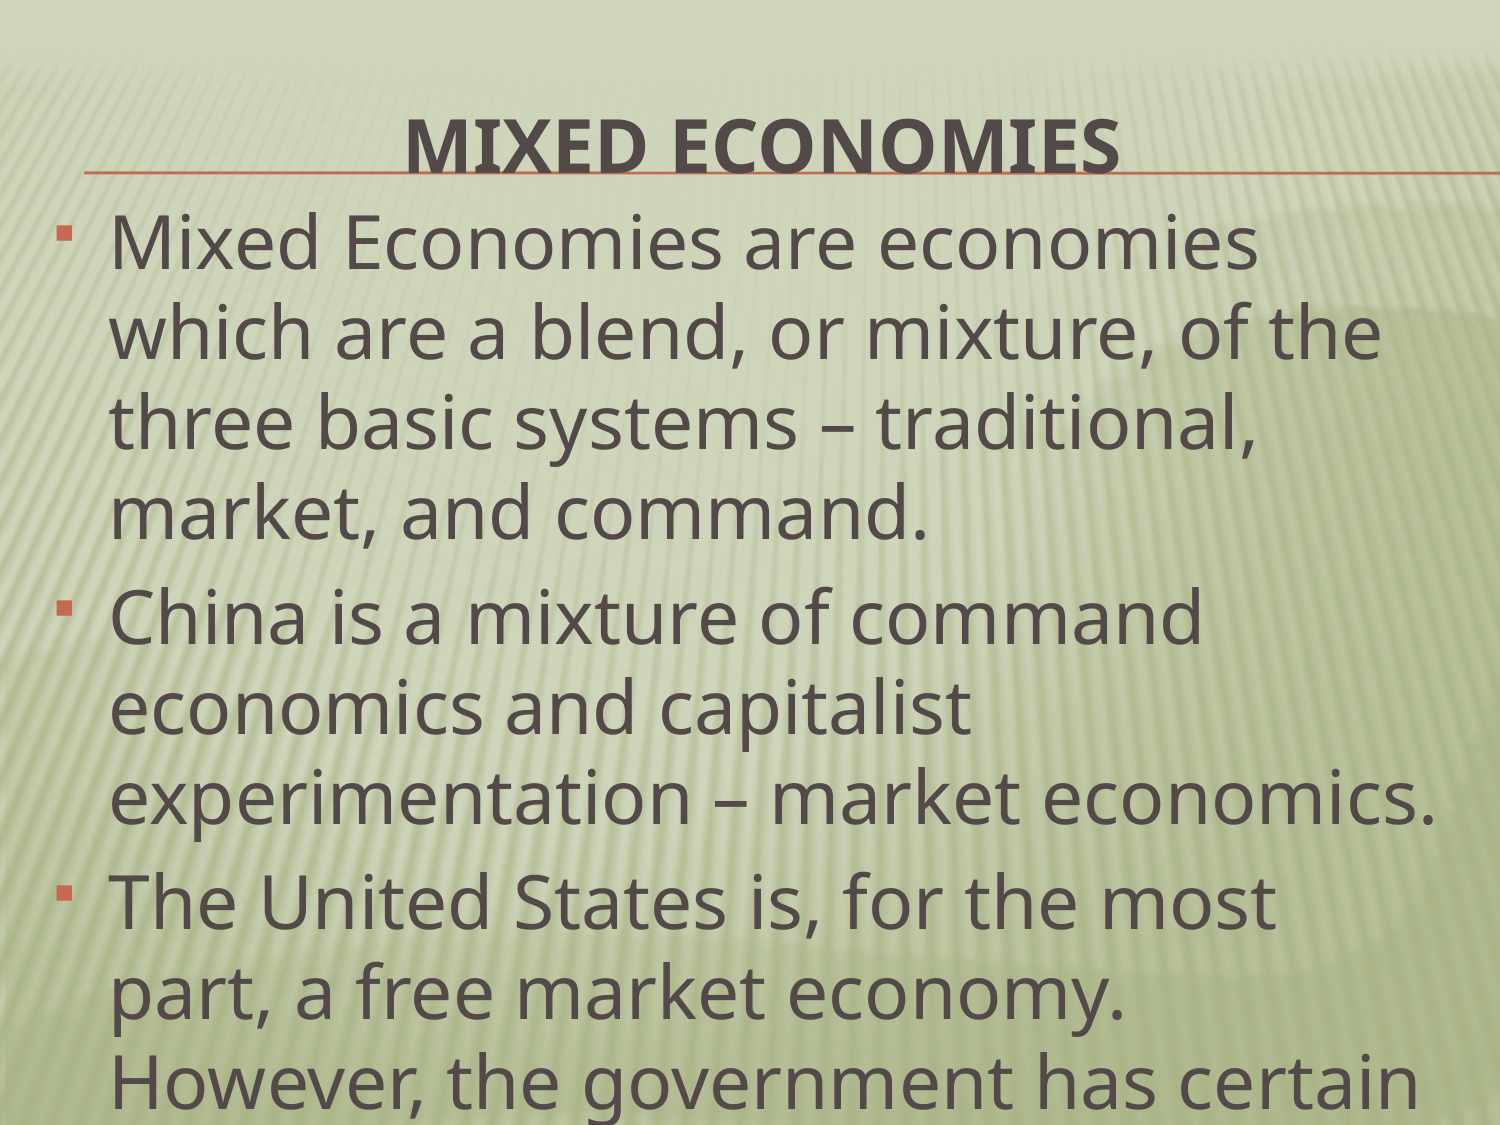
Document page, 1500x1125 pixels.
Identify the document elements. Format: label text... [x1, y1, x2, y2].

list Mixed Economies are economies which are a blend, or mixture, of the three basic systems – traditional, market, and command. China is a mixture of command economics and capitalist experimentation – market economics. The United States is, for the most part, a free market economy. However, the government has certain controls on the economy – just like a command economy. [37, 187, 1463, 930]
title Mixed Economies [50, 75, 1475, 213]
